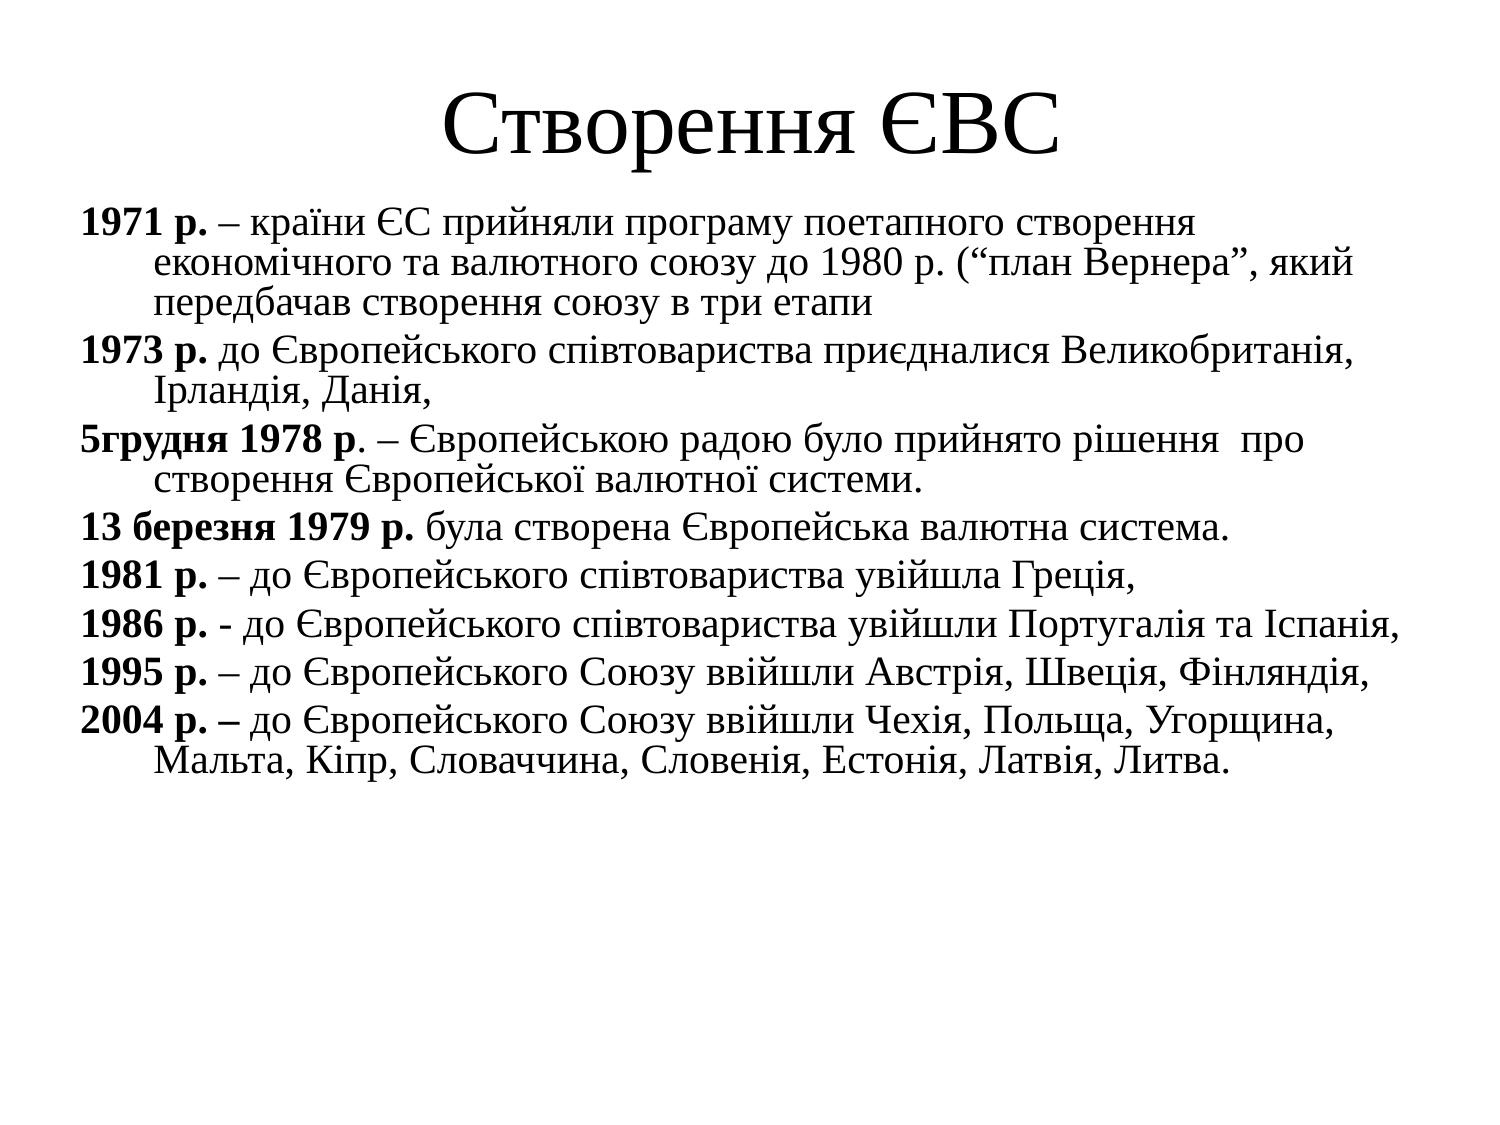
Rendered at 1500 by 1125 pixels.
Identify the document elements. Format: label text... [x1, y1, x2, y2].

text_box Створення ЄВС [69, 54, 1435, 287]
text_box 1971 р. – країни ЄС прийняли програму поетапного створення економічного та валютного союзу до 1980 р. (“план Вернера”, який передбачав створення союзу в три етапи 1973 р. до Європейського співтовариства приєдналися Великобританія, Ірландія, Данія, 5грудня 1978 р. – Європейською радою було прийнято рішення про створення Європейської валютної системи. 13 березня 1979 р. була створена Європейська валютна система. 1981 р. – до Європейського співтовариства увійшла Греція, 1986 р. - до Європейського співтовариства увійшли Португалія та Іспанія, 1995 р. – до Європейського Союзу ввійшли Австрія, Швеція, Фінляндія, 2004 р. – до Європейського Союзу ввійшли Чехія, Польща, Угорщина, Мальта, Кіпр, Словаччина, Словенія, Естонія, Латвія, Литва. [64, 196, 1436, 1037]
